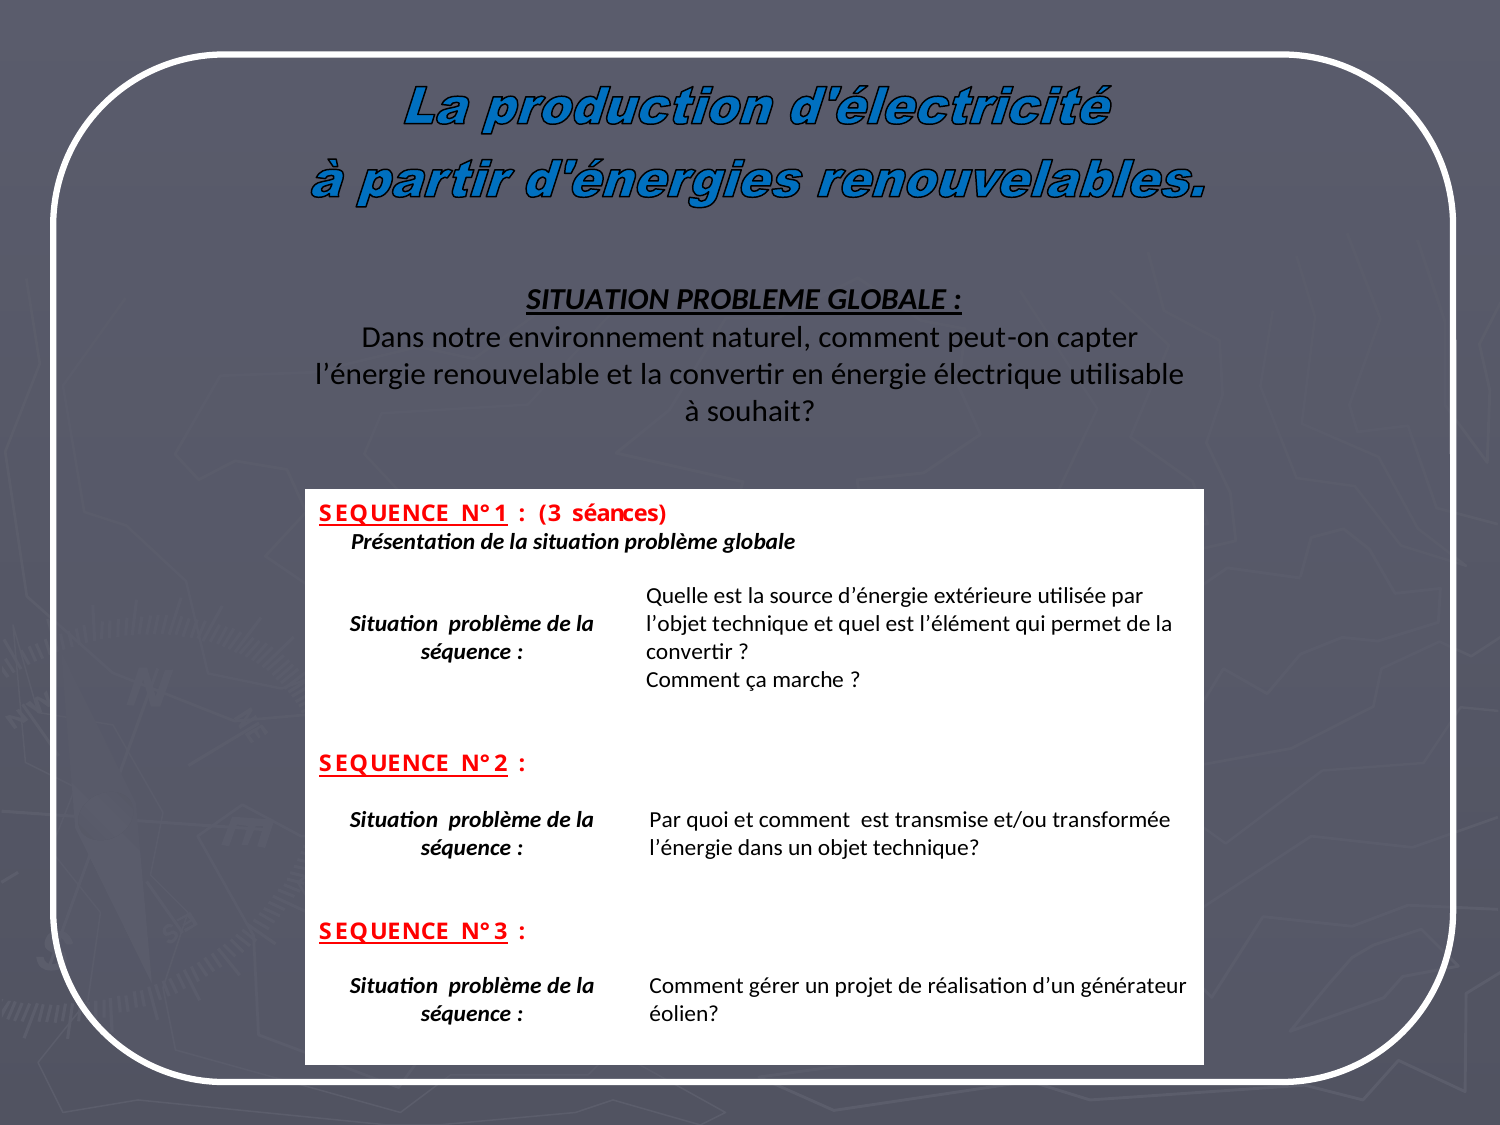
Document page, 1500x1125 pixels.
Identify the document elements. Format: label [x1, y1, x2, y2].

text_box [292, 56, 1219, 1067]
text_box [53, 54, 1454, 1083]
